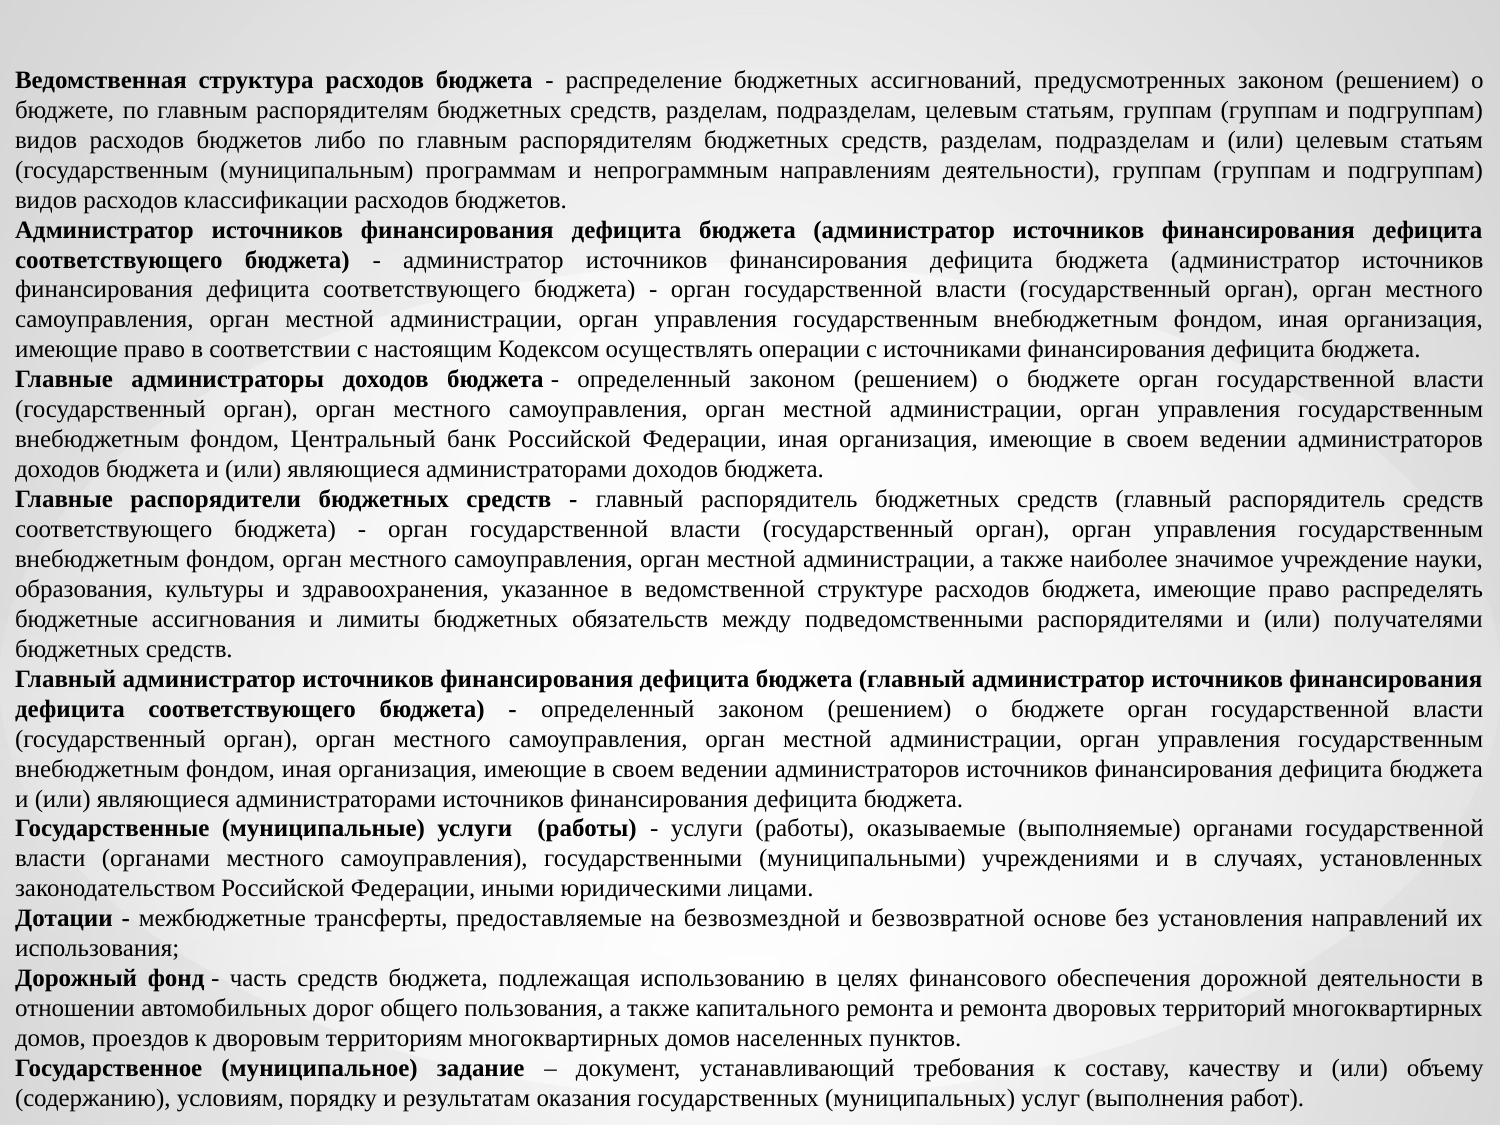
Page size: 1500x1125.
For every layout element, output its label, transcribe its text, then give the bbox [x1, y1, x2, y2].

text_box Ведомственная структура расходов бюджета - распределение бюджетных ассигнований, предусмотренных законом (решением) о бюджете, по главным распорядителям бюджетных средств, разделам, подразделам, целевым статьям, группам (группам и подгруппам) видов расходов бюджетов либо по главным распорядителям бюджетных средств, разделам, подразделам и (или) целевым статьям (государственным (муниципальным) программам и непрограммным направлениям деятельности), группам (группам и подгруппам) видов расходов классификации расходов бюджетов. Администратор источников финансирования дефицита бюджета (администратор источников финансирования дефицита соответствующего бюджета) - администратор источников финансирования дефицита бюджета (администратор источников финансирования дефицита соответствующего бюджета) - орган государственной власти (государственный орган), орган местного самоуправления, орган местной администрации, орган управления государственным внебюджетным фондом, иная организация, имеющие право в соответствии с настоящим Кодексом осуществлять операции с источниками финансирования дефицита бюджета. Главные администраторы доходов бюджета - определенный законом (решением) о бюджете орган государственной власти (государственный орган), орган местного самоуправления, орган местной администрации, орган управления государственным внебюджетным фондом, Центральный банк Российской Федерации, иная организация, имеющие в своем ведении администраторов доходов бюджета и (или) являющиеся администраторами доходов бюджета. Главные распорядители бюджетных средств - главный распорядитель бюджетных средств (главный распорядитель средств соответствующего бюджета) - орган государственной власти (государственный орган), орган управления государственным внебюджетным фондом, орган местного самоуправления, орган местной администрации, а также наиболее значимое учреждение науки, образования, культуры и здравоохранения, указанное в ведомственной структуре расходов бюджета, имеющие право распределять бюджетные ассигнования и лимиты бюджетных обязательств между подведомственными распорядителями и (или) получателями бюджетных средств. Главный администратор источников финансирования дефицита бюджета (главный администратор источников финансирования дефицита соответствующего бюджета) - определенный законом (решением) о бюджете орган государственной власти (государственный орган), орган местного самоуправления, орган местной администрации, орган управления государственным внебюджетным фондом, иная организация, имеющие в своем ведении администраторов источников финансирования дефицита бюджета и (или) являющиеся администраторами источников финансирования дефицита бюджета. Государственные (муниципальные) услуги (работы) - услуги (работы), оказываемые (выполняемые) органами государственной власти (органами местного самоуправления), государственными (муниципальными) учреждениями и в случаях, установленных законодательством Российской Федерации, иными юридическими лицами. Дотации - межбюджетные трансферты, предоставляемые на безвозмездной и безвозвратной основе без установления направлений их использования; Дорожный фонд - часть средств бюджета, подлежащая использованию в целях финансового обеспечения дорожной деятельности в отношении автомобильных дорог общего пользования, а также капитального ремонта и ремонта дворовых территорий многоквартирных домов, проездов к дворовым территориям многоквартирных домов населенных пунктов. Государственное (муниципальное) задание – документ, устанавливающий требования к составу, качеству и (или) объему (содержанию), условиям, порядку и результатам оказания государственных (муниципальных) услуг (выполнения работ). [0, 55, 1500, 1125]
